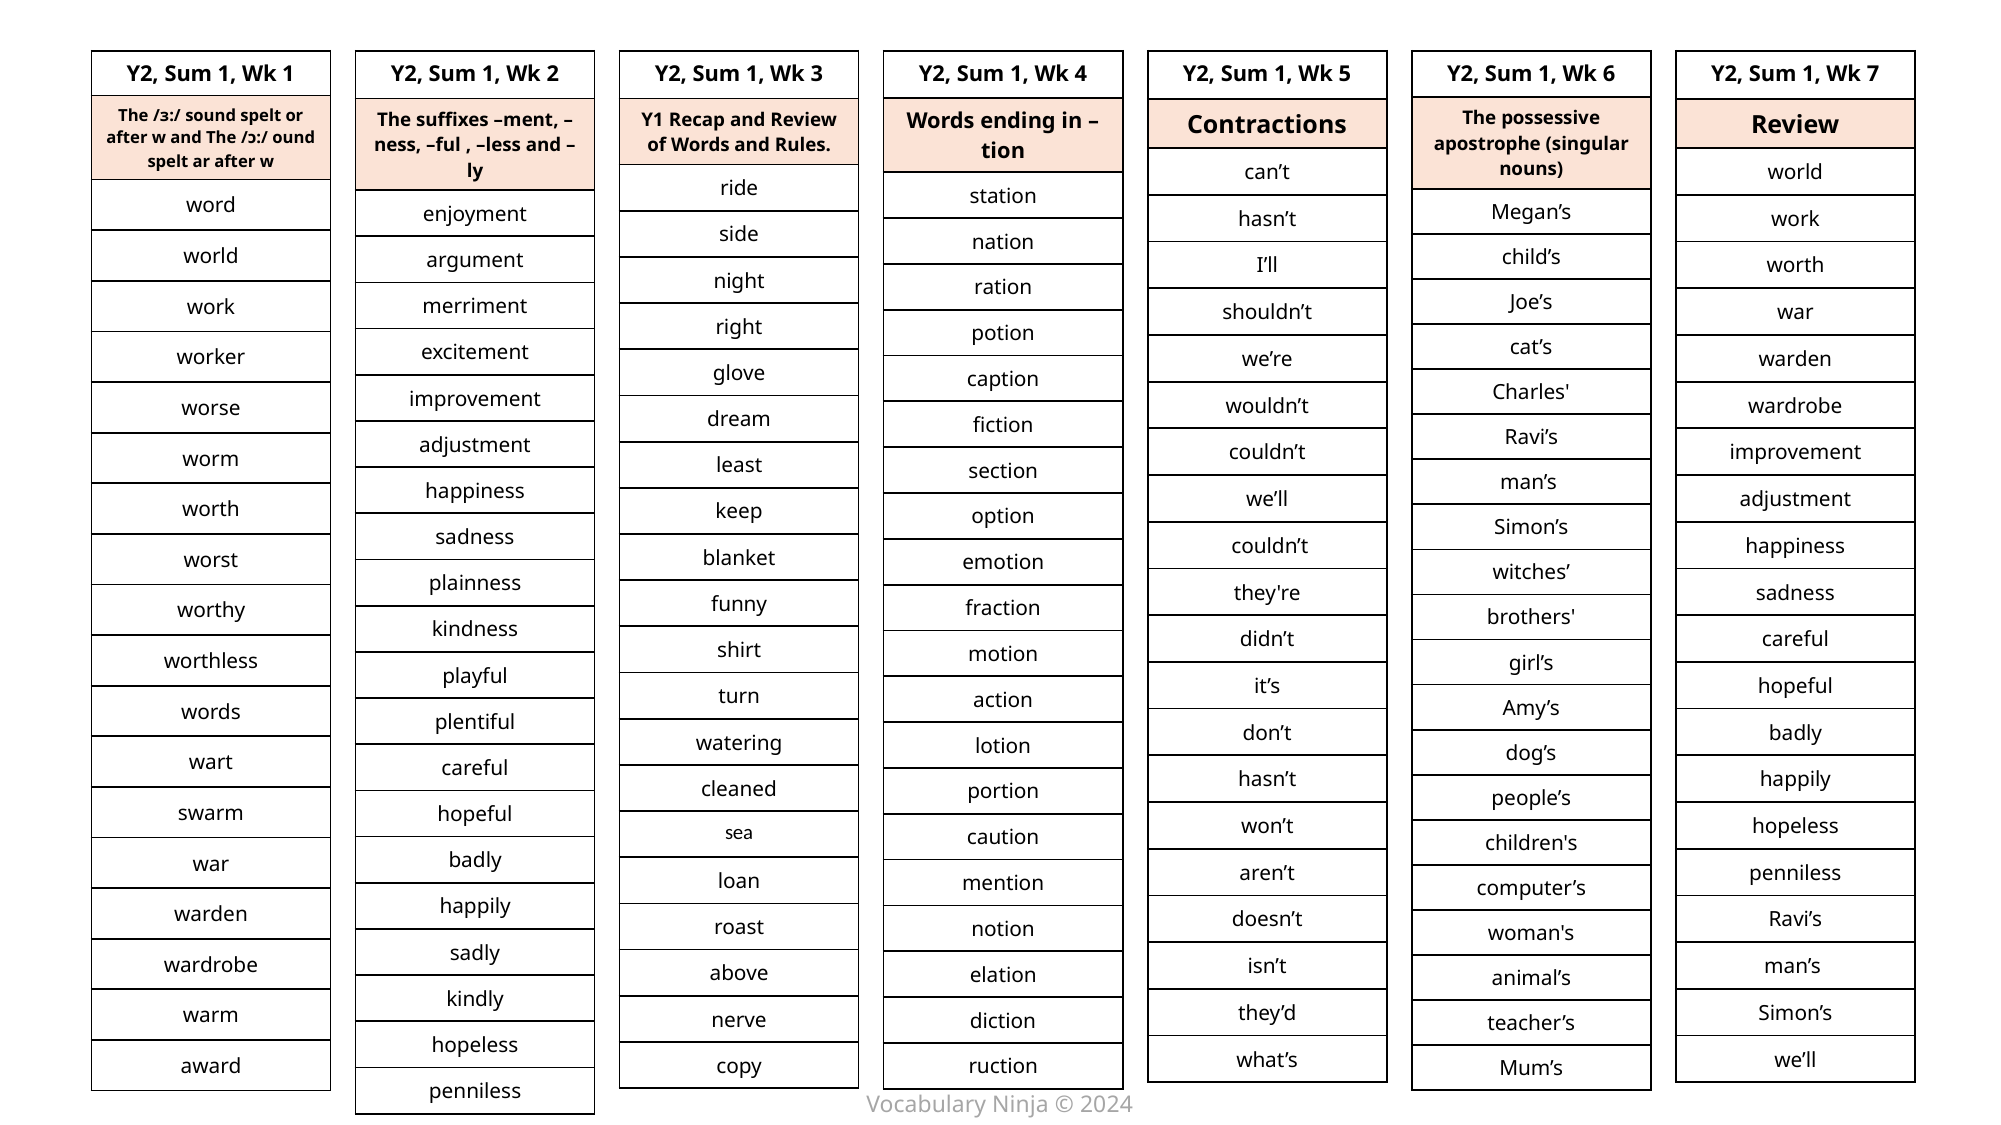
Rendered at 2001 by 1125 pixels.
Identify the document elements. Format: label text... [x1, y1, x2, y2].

table_cell worth [92, 484, 330, 533]
table_cell Simon’s [1413, 505, 1650, 549]
table_cell keep [620, 489, 858, 533]
table_header Y2, Sum 1, Wk 1 [92, 52, 330, 95]
table_cell animal’s [1413, 956, 1650, 999]
table_cell improvement [1677, 429, 1914, 474]
table_cell enjoyment [356, 191, 594, 235]
table_cell mention [884, 860, 1122, 905]
table_cell ruction [884, 1044, 1122, 1082]
table_cell side [620, 212, 858, 256]
table_cell worm [92, 434, 330, 482]
table_header Y2, Sum 1, Wk 6 [1413, 52, 1650, 96]
table_cell blanket [620, 535, 858, 579]
table_cell we’re [1149, 336, 1386, 381]
table_cell they’d [1149, 990, 1386, 1035]
table_cell hopeful [1677, 663, 1914, 708]
table_cell Simon’s [1677, 990, 1914, 1035]
table_cell warden [92, 889, 330, 938]
table_cell war [92, 838, 330, 887]
table_cell kindly [356, 976, 594, 1020]
table_cell doesn’t [1149, 896, 1386, 941]
table_cell portion [884, 769, 1122, 813]
table_cell brothers' [1413, 595, 1650, 639]
table_cell turn [620, 673, 858, 718]
table_cell child’s [1413, 235, 1650, 278]
table_cell wardrobe [1677, 383, 1914, 427]
table_cell sadly [356, 930, 594, 974]
table_cell night [620, 258, 858, 302]
text_box Vocabulary Ninja © 2024 [851, 1082, 1149, 1125]
table_cell war [1677, 289, 1914, 334]
table_cell cat’s [1413, 325, 1650, 368]
table_cell warden [1677, 336, 1914, 381]
table_cell Words ending in –tion [884, 99, 1122, 171]
table_cell ride [620, 165, 858, 210]
table_cell plainness [356, 560, 594, 605]
table_cell happiness [1677, 523, 1914, 568]
table_cell cleaned [620, 766, 858, 810]
table_cell man’s [1677, 943, 1914, 988]
table_cell hopeful [356, 791, 594, 836]
table_header Y2, Sum 1, Wk 3 [620, 52, 858, 98]
table_cell worse [92, 383, 330, 432]
table_cell glove [620, 350, 858, 395]
table_cell kindness [356, 607, 594, 651]
table_cell wardrobe [92, 940, 330, 988]
table_cell Y1 Recap and Review of Words and Rules. [620, 99, 858, 164]
table_cell man’s [1413, 460, 1650, 503]
table_cell argument [356, 237, 594, 282]
table_cell Joe’s [1413, 280, 1650, 323]
table_cell section [884, 448, 1122, 492]
table_cell didn’t [1149, 616, 1386, 661]
table_cell computer’s [1413, 866, 1650, 909]
table_cell won’t [1149, 803, 1386, 848]
table_cell I’ll [1149, 242, 1386, 287]
table_cell notion [884, 906, 1122, 950]
table_header Y2, Sum 1, Wk 4 [884, 52, 1122, 97]
table_cell award [92, 1041, 330, 1090]
table_cell badly [1677, 709, 1914, 754]
table_cell roast [620, 904, 858, 949]
table_cell sadness [356, 514, 594, 559]
table_cell couldn’t [1149, 429, 1386, 474]
table_cell elation [884, 952, 1122, 996]
table_cell can’t [1149, 149, 1386, 194]
table_cell lotion [884, 723, 1122, 767]
table_cell potion [884, 311, 1122, 355]
table_cell happily [356, 884, 594, 928]
table_header Y2, Sum 1, Wk 5 [1149, 52, 1386, 98]
table_cell sadness [1677, 569, 1914, 614]
table_cell teacher’s [1413, 1001, 1650, 1044]
table_cell improvement [356, 376, 594, 420]
table_cell warm [92, 990, 330, 1039]
table_cell shirt [620, 627, 858, 672]
table_cell penniless [356, 1068, 594, 1113]
table_cell option [884, 494, 1122, 538]
table_cell ration [884, 265, 1122, 309]
table_cell Charles' [1413, 370, 1650, 413]
table_cell shouldn’t [1149, 289, 1386, 334]
table_cell Megan’s [1413, 190, 1650, 233]
table_cell hasn’t [1149, 756, 1386, 801]
table_header Y2, Sum 1, Wk 7 [1677, 52, 1914, 98]
table_cell badly [356, 837, 594, 882]
table_cell loan [620, 858, 858, 903]
table_cell children's [1413, 821, 1650, 864]
table_cell above [620, 950, 858, 995]
table_cell Contractions [1149, 100, 1386, 147]
table_cell girl’s [1413, 640, 1650, 684]
table_cell station [884, 173, 1122, 217]
table_cell wouldn’t [1149, 383, 1386, 427]
table_cell fiction [884, 402, 1122, 446]
table_cell couldn’t [1149, 523, 1386, 568]
table_cell adjustment [1677, 476, 1914, 521]
table_cell they're [1149, 569, 1386, 614]
table_cell right [620, 304, 858, 348]
table_cell happiness [356, 468, 594, 512]
table_cell playful [356, 653, 594, 697]
table_cell worst [92, 535, 330, 584]
table_cell diction [884, 998, 1122, 1042]
table_cell hopeless [1677, 803, 1914, 848]
table_cell merriment [356, 283, 594, 328]
table_cell hopeless [356, 1022, 594, 1067]
table_cell world [1677, 149, 1914, 194]
table_cell The suffixes –ment, –ness, –ful , –less and –ly [356, 99, 594, 189]
table_cell Ravi’s [1413, 415, 1650, 458]
table_cell copy [620, 1043, 858, 1087]
table_cell nation [884, 219, 1122, 263]
table_cell don’t [1149, 709, 1386, 754]
table_cell we’ll [1149, 476, 1386, 521]
table_cell isn’t [1149, 943, 1386, 988]
table_cell The /ɜ:/ sound spelt or after w and The /ɔ:/ ound spelt ar after w [92, 96, 330, 179]
table_cell funny [620, 581, 858, 625]
table_cell excitement [356, 329, 594, 374]
table_cell dog’s [1413, 731, 1650, 774]
table_cell careful [356, 745, 594, 790]
table_cell Review [1677, 100, 1914, 147]
table_cell wart [92, 737, 330, 786]
table_cell work [92, 282, 330, 331]
table_cell it’s [1149, 663, 1386, 708]
table_cell happily [1677, 756, 1914, 801]
table_cell Mum’s [1413, 1046, 1650, 1089]
table_cell least [620, 443, 858, 487]
table_cell motion [884, 631, 1122, 675]
table_cell fraction [884, 586, 1122, 630]
table_cell worth [1677, 242, 1914, 287]
table_cell watering [620, 720, 858, 764]
table_cell woman's [1413, 911, 1650, 954]
table_cell action [884, 677, 1122, 721]
table_cell aren’t [1149, 850, 1386, 895]
table_cell what’s [1149, 1036, 1386, 1081]
table_cell penniless [1677, 850, 1914, 895]
table_cell The possessive apostrophe (singular nouns) [1413, 98, 1650, 188]
table_cell we’ll [1677, 1036, 1914, 1081]
table_cell hasn’t [1149, 196, 1386, 241]
table_header Y2, Sum 1, Wk 2 [356, 52, 594, 98]
table_cell Amy’s [1413, 685, 1650, 729]
table_cell people’s [1413, 776, 1650, 819]
table_cell caution [884, 815, 1122, 859]
table_cell adjustment [356, 422, 594, 466]
table_cell nerve [620, 997, 858, 1041]
table_cell dream [620, 396, 858, 441]
table_cell worthy [92, 585, 330, 634]
table_cell worker [92, 332, 330, 381]
table_cell witches’ [1413, 550, 1650, 594]
table_cell worthless [92, 636, 330, 685]
table_cell careful [1677, 616, 1914, 661]
table_cell work [1677, 196, 1914, 241]
table_cell emotion [884, 540, 1122, 584]
table_cell sea [620, 812, 858, 856]
table_cell words [92, 687, 330, 735]
table_cell word [92, 180, 330, 229]
table_cell plentiful [356, 699, 594, 743]
table_cell world [92, 231, 330, 280]
table_cell caption [884, 356, 1122, 400]
table_cell Ravi’s [1677, 896, 1914, 941]
table_cell swarm [92, 788, 330, 837]
